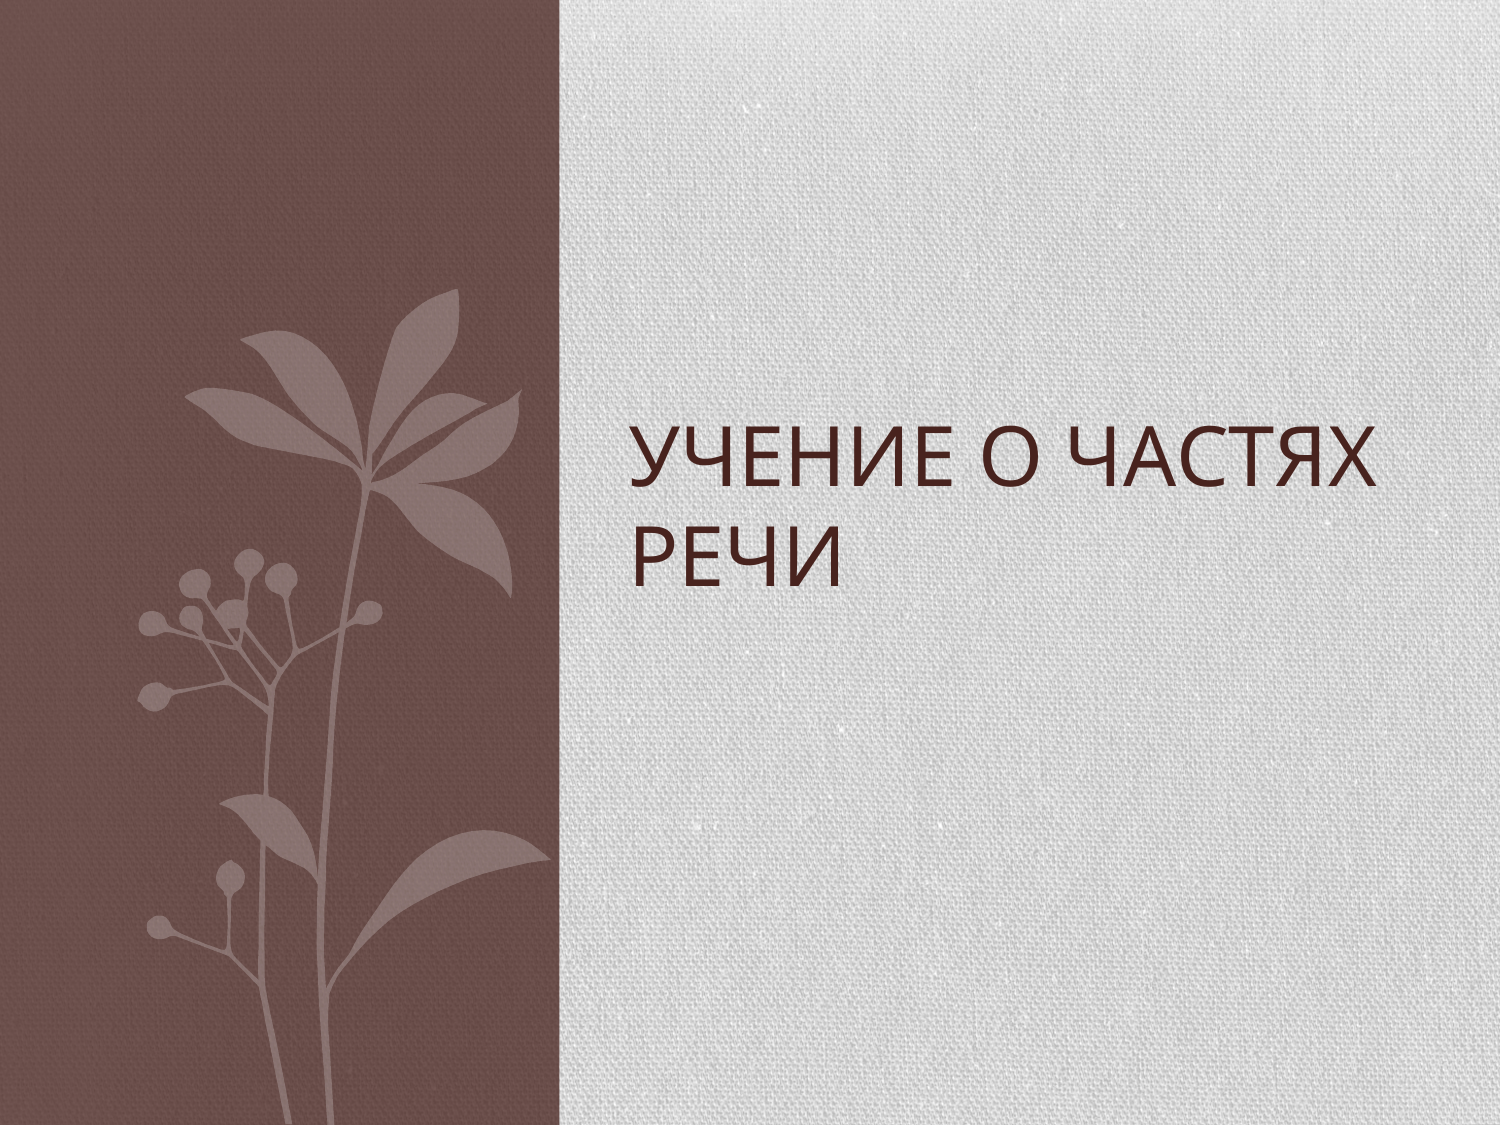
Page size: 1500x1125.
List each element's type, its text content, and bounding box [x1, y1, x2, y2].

title Учение о частях речи [613, 232, 1454, 611]
